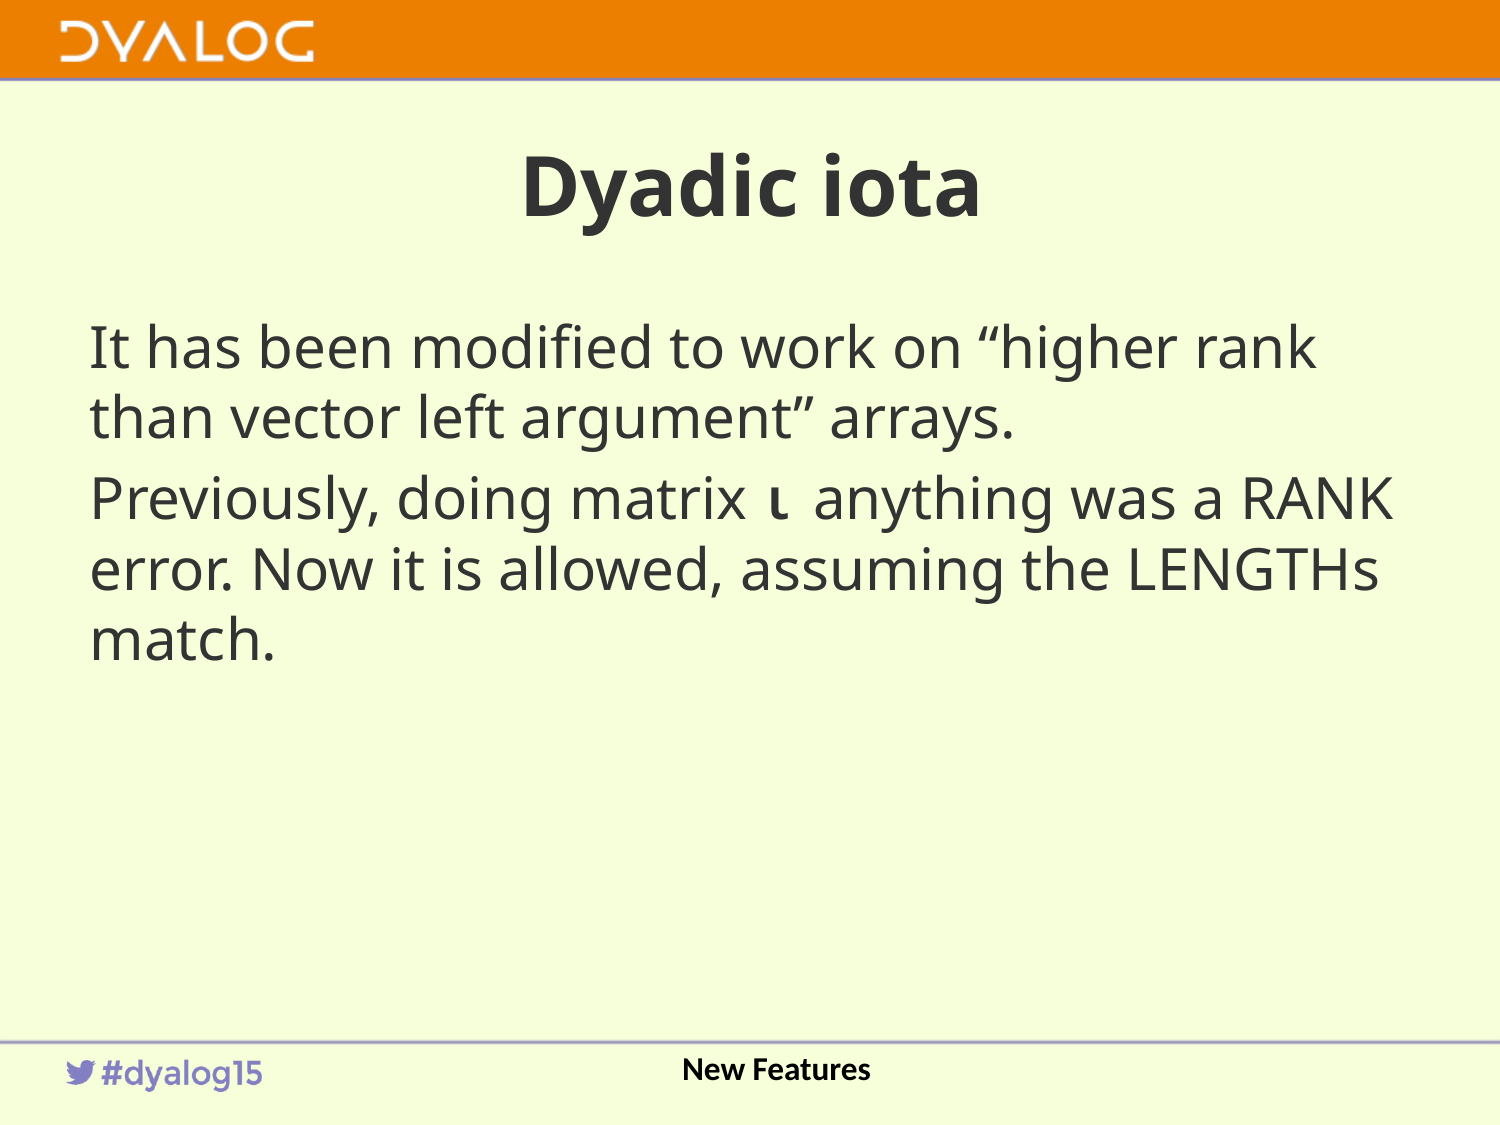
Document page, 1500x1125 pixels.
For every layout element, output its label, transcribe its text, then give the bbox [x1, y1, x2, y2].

title Dyadic iota [76, 125, 1427, 256]
picture [0, 0, 1500, 1125]
list It has been modified to work on “higher rank than vector left argument” arrays. Previously, doing matrix ⍳ anything was a RANK error. Now it is allowed, assuming the LENGTHs match. [75, 302, 1425, 1005]
footer New Features [667, 1039, 892, 1100]
